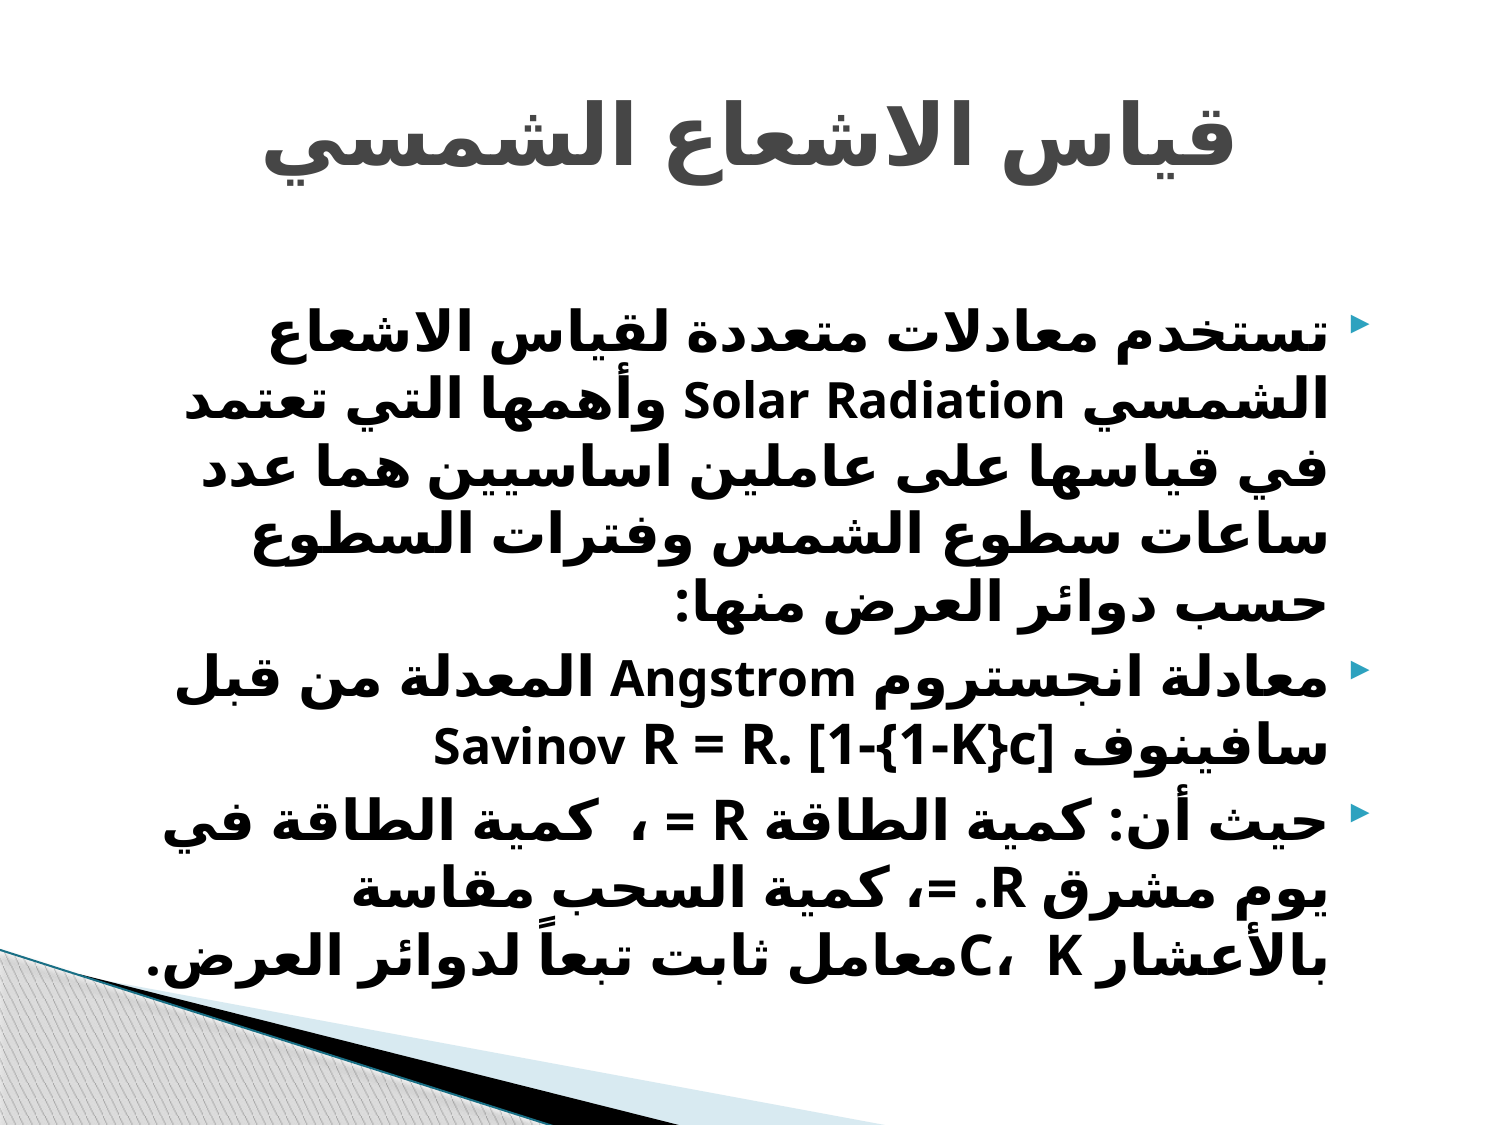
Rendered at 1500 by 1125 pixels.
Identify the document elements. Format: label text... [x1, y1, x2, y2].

title قياس الاشعاع الشمسي [94, 50, 1407, 213]
list تستخدم معادلات متعددة لقياس الاشعاع الشمسي Solar Radiation وأهمها التي تعتمد في قياسها على عاملين اساسيين هما عدد ساعات سطوع الشمس وفترات السطوع حسب دوائر العرض منها: معادلة انجستروم Angstrom المعدلة من قبل سافينوف Savinov R = R. [1-{1-K}c] حيث أن: كمية الطاقة R = ، كمية الطاقة في يوم مشرق R. =، كمية السحب مقاسة بالأعشار C، Kمعامل ثابت تبعاً لدوائر العرض. [92, 287, 1406, 1000]
